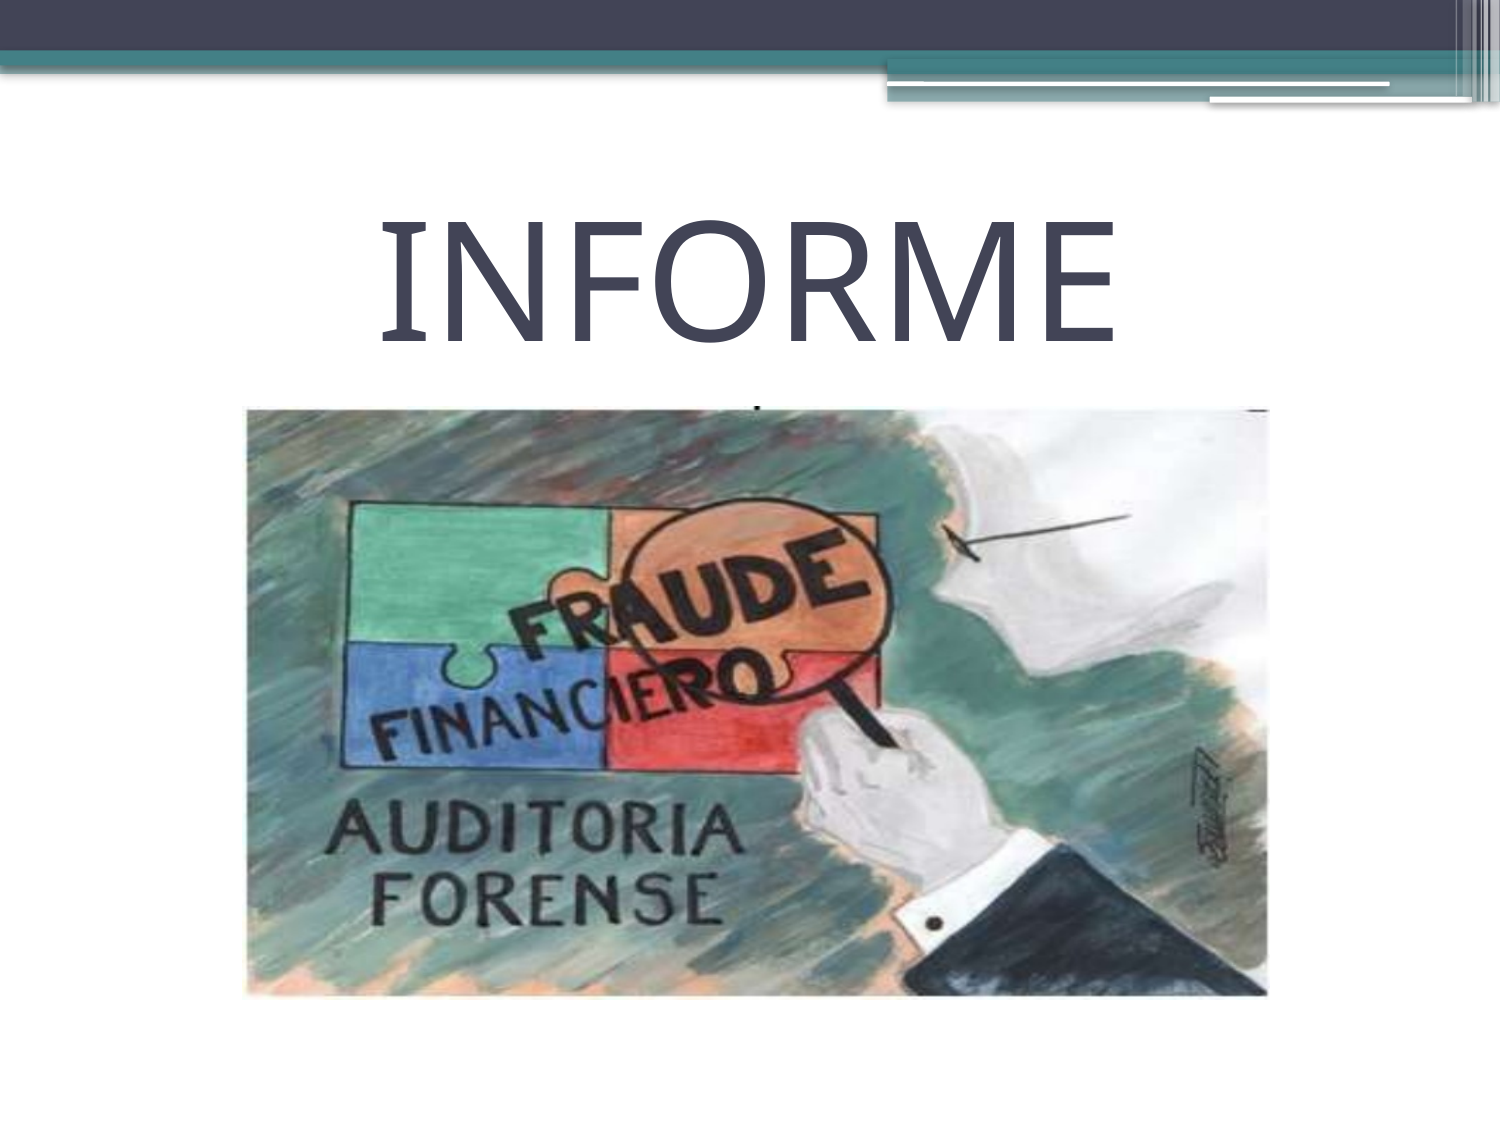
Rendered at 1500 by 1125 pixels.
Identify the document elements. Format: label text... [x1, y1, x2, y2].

picture [241, 405, 1270, 1000]
title INFORME [75, 187, 1425, 363]
